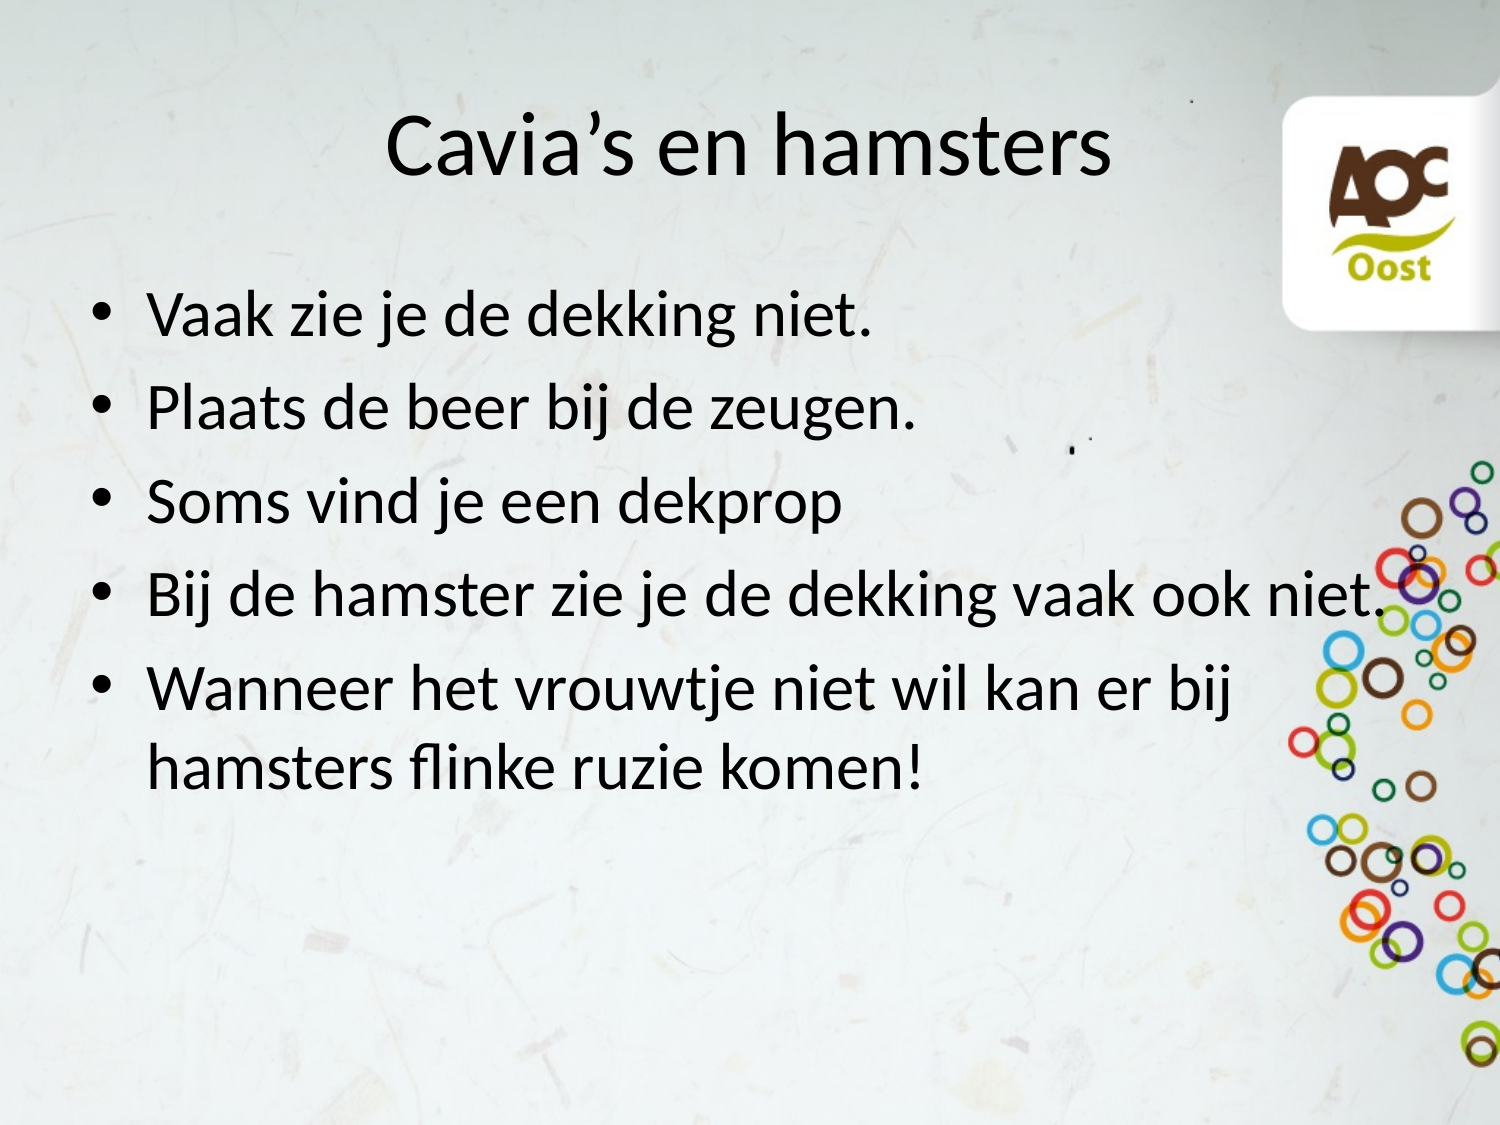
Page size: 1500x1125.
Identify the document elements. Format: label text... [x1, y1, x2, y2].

title Cavia’s en hamsters [75, 45, 1425, 233]
list Vaak zie je de dekking niet. Plaats de beer bij de zeugen. Soms vind je een dekprop Bij de hamster zie je de dekking vaak ook niet. Wanneer het vrouwtje niet wil kan er bij hamsters flinke ruzie komen! [75, 262, 1425, 1005]
picture [0, 0, 1500, 1125]
